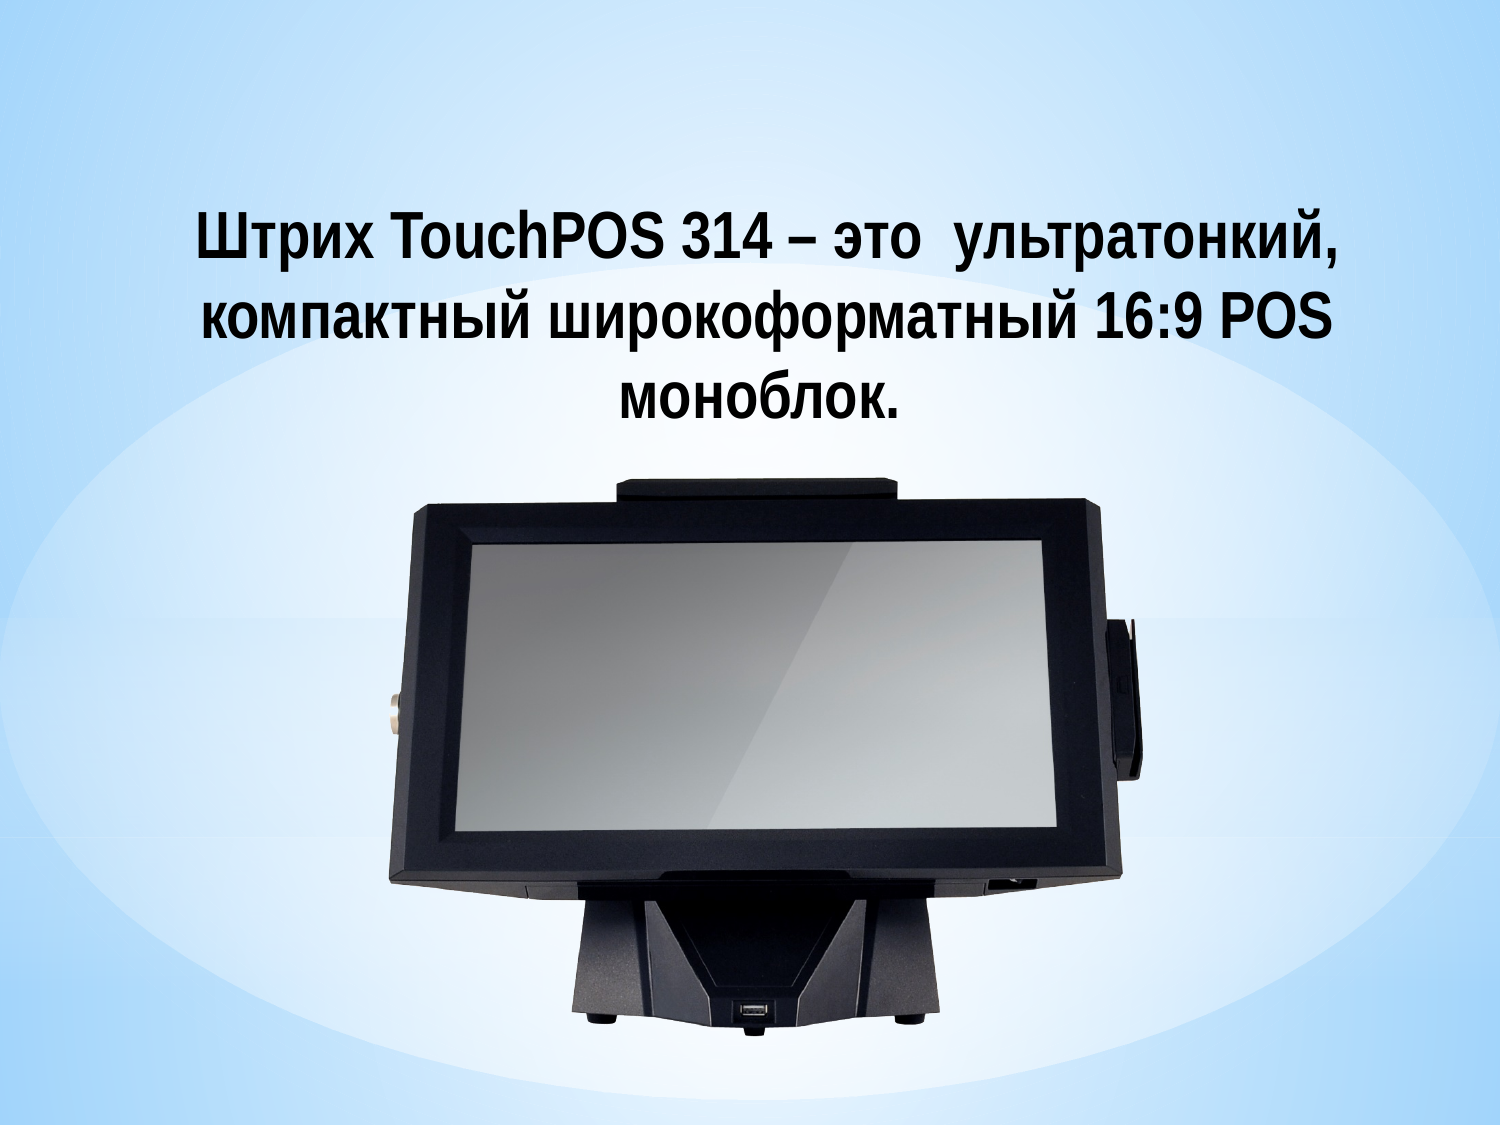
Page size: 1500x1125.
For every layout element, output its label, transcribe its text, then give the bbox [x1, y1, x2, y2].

picture [343, 441, 1192, 1065]
text_box Штрих TouchPOS 314 – это ультратонкий, компактный широкоформатный 16:9 POS моноблок. [171, 184, 1365, 440]
